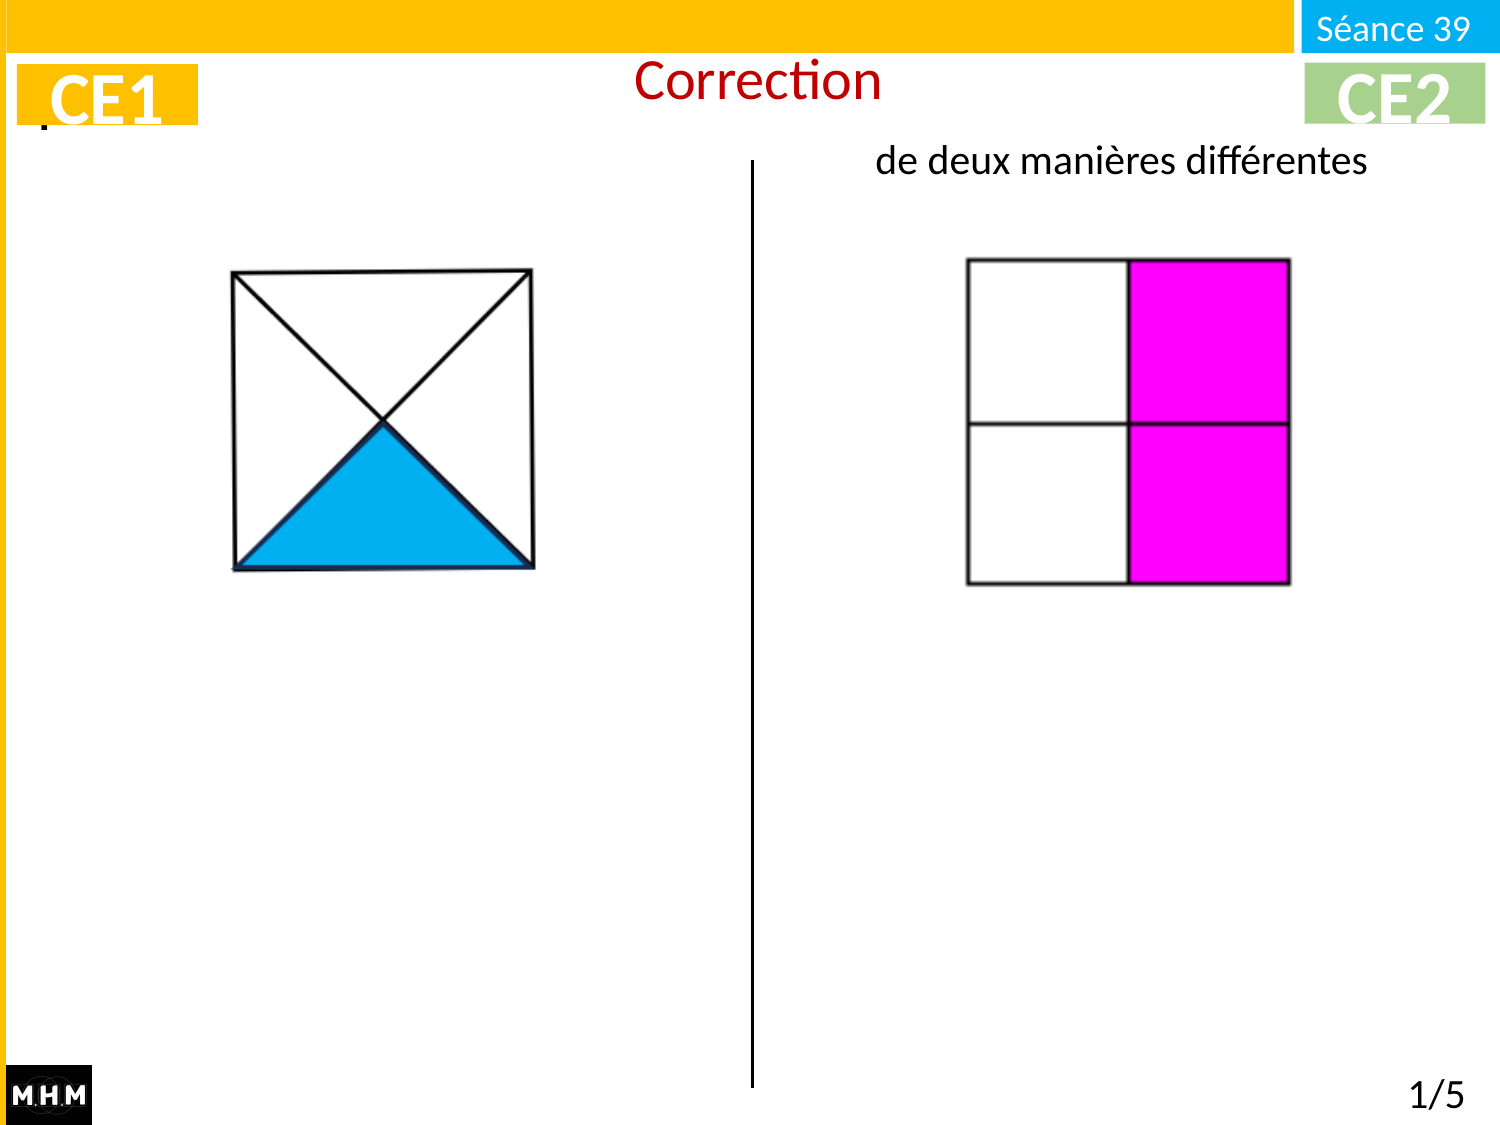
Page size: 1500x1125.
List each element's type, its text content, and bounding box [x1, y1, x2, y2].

list 1/5 [1373, 1064, 1500, 1125]
text_box Correction [619, 0, 994, 162]
text_box CE1 [16, 63, 199, 126]
picture [6, 1065, 92, 1125]
picture [217, 262, 553, 582]
picture [952, 244, 1312, 600]
text_box de deux manières différentes [860, 125, 1500, 190]
text_box CE2 [1303, 62, 1487, 125]
